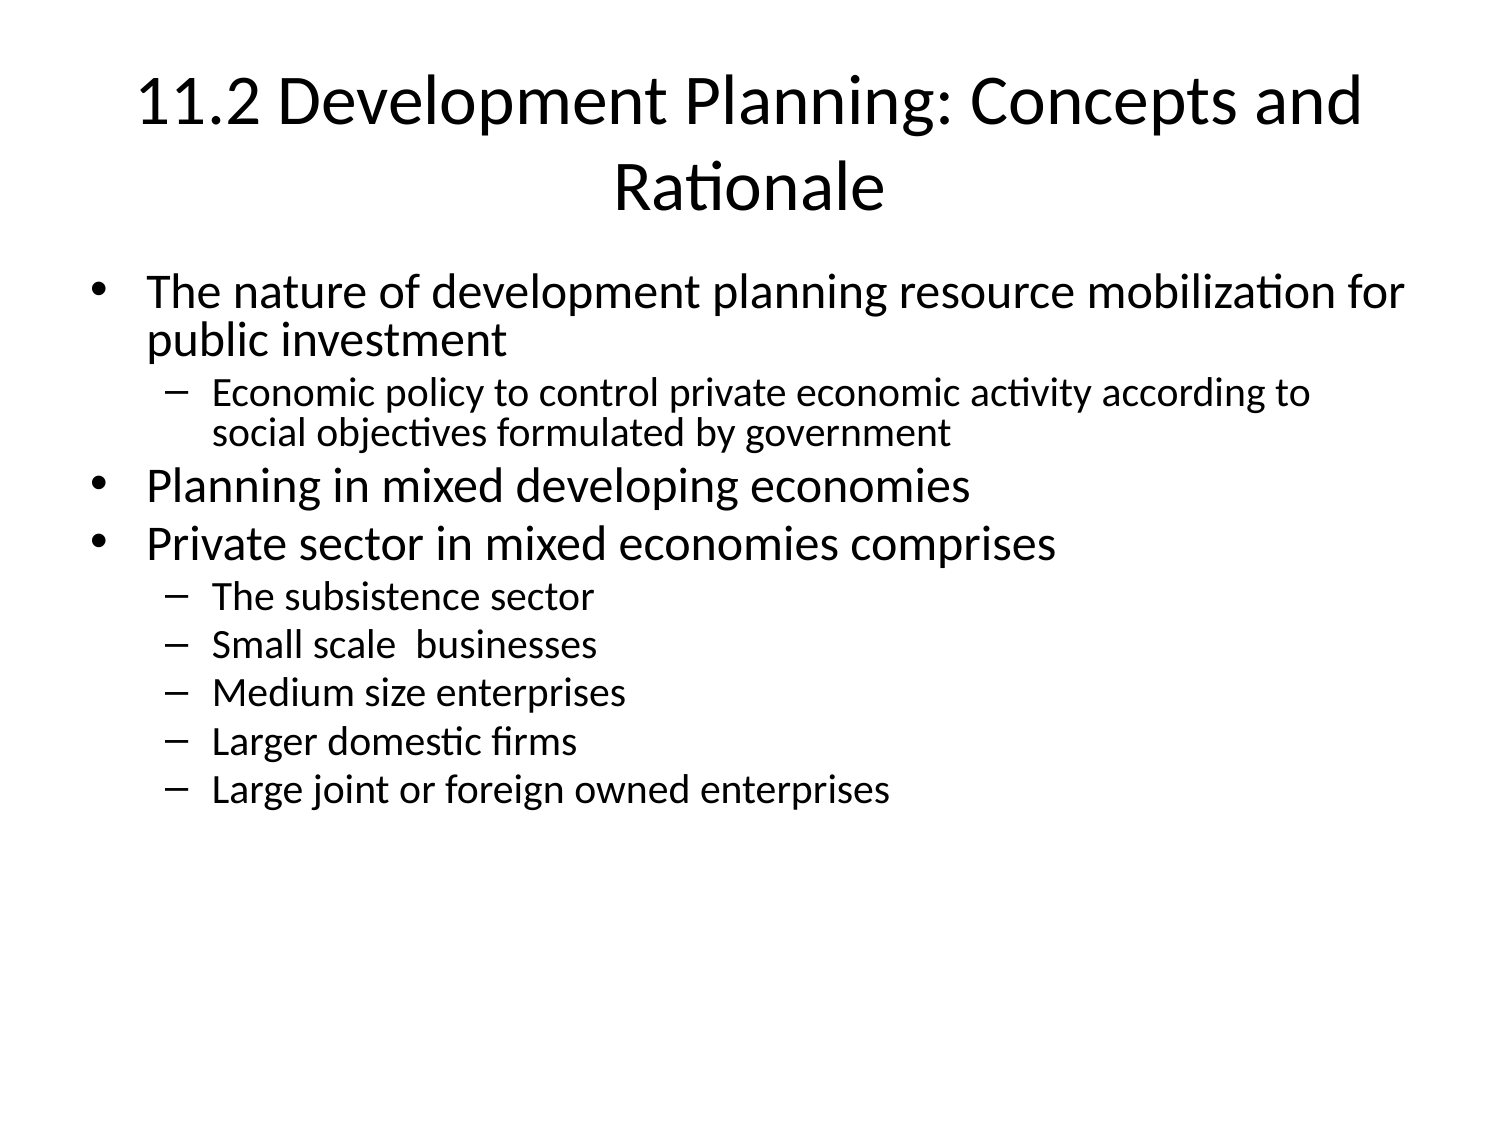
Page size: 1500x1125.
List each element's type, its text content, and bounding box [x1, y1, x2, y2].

list The nature of development planning resource mobilization for public investment Economic policy to control private economic activity according to social objectives formulated by government Planning in mixed developing economies Private sector in mixed economies comprises The subsistence sector Small scale businesses Medium size enterprises Larger domestic firms Large joint or foreign owned enterprises [75, 262, 1425, 1005]
title 11.2 Development Planning: Concepts and Rationale [75, 45, 1425, 233]
